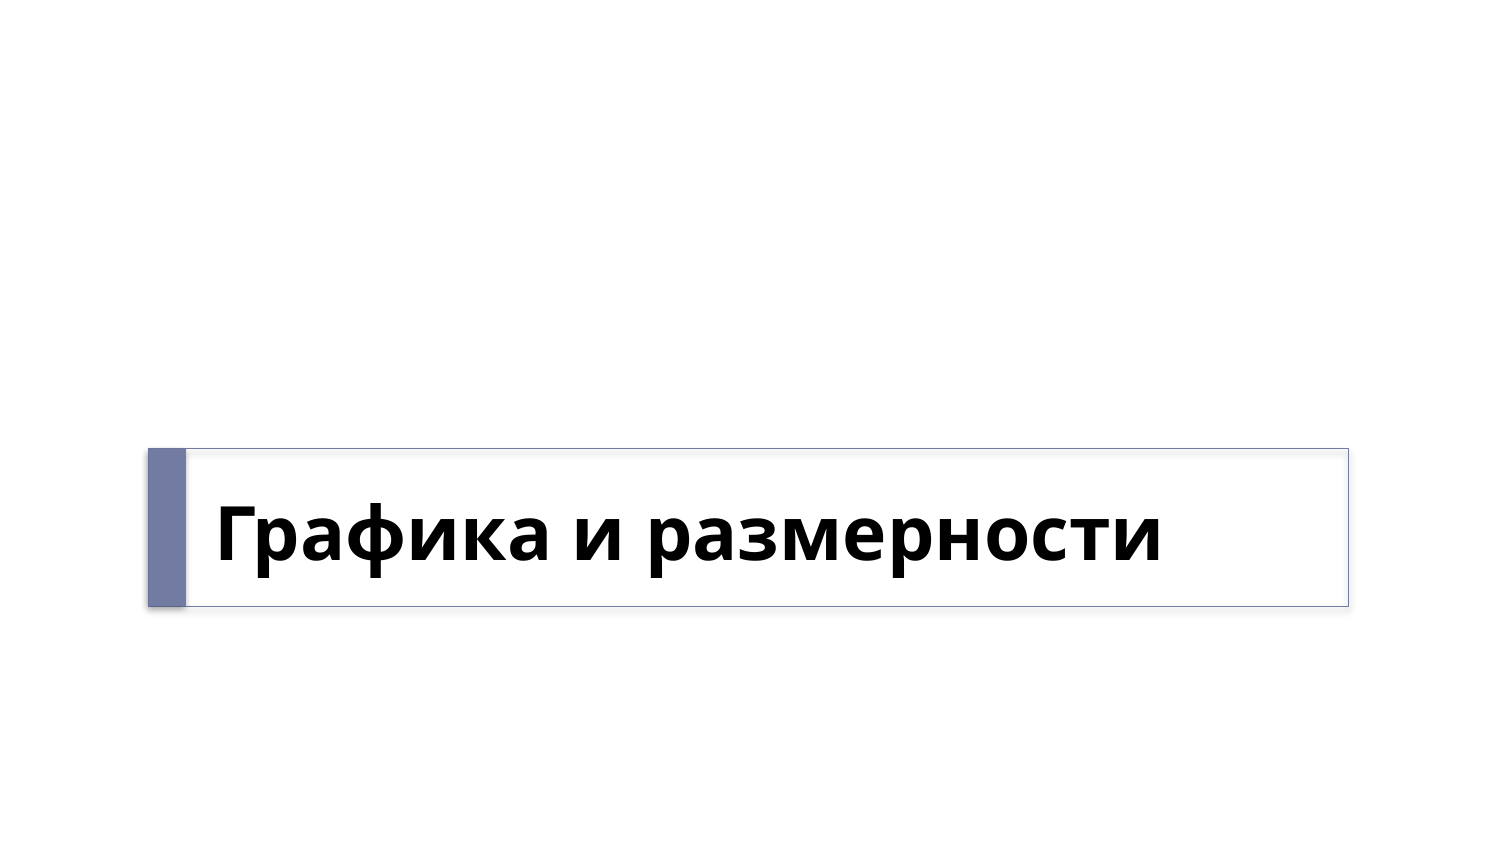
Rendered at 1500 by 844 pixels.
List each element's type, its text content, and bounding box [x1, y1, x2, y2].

title Графика и размерности [200, 478, 1325, 600]
